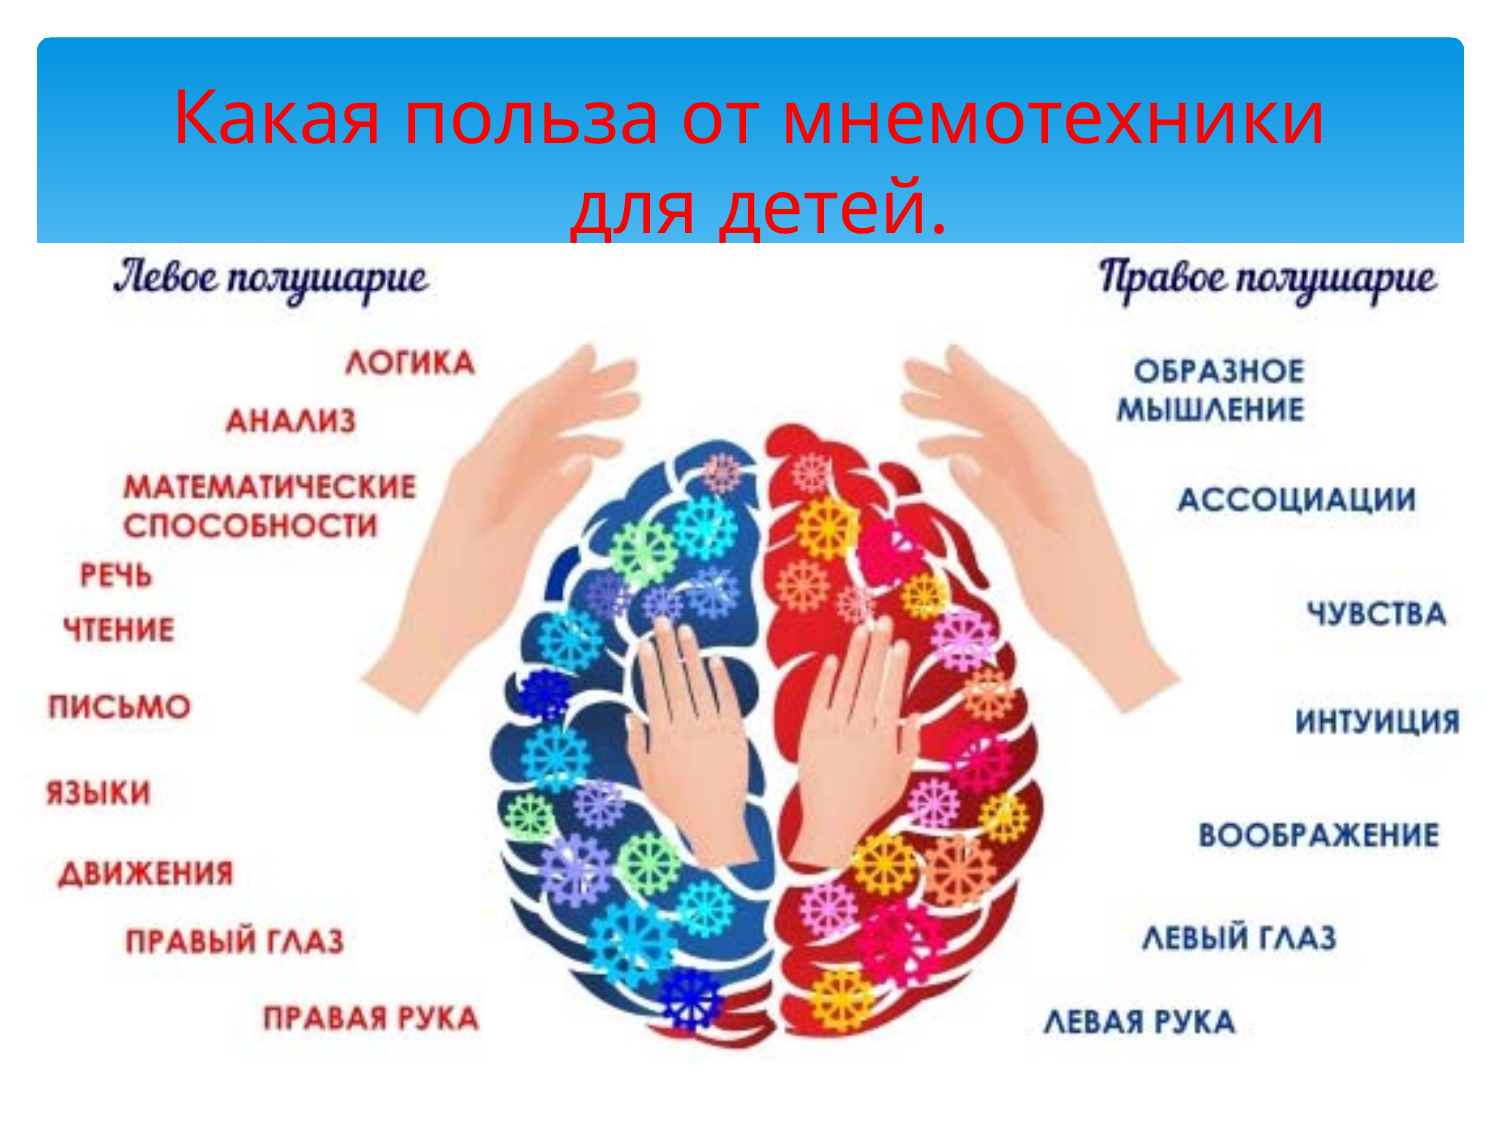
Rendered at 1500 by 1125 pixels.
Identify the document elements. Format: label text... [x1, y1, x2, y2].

picture [22, 243, 1483, 1103]
title Какая польза от мнемотехники для детей. [75, 55, 1425, 240]
